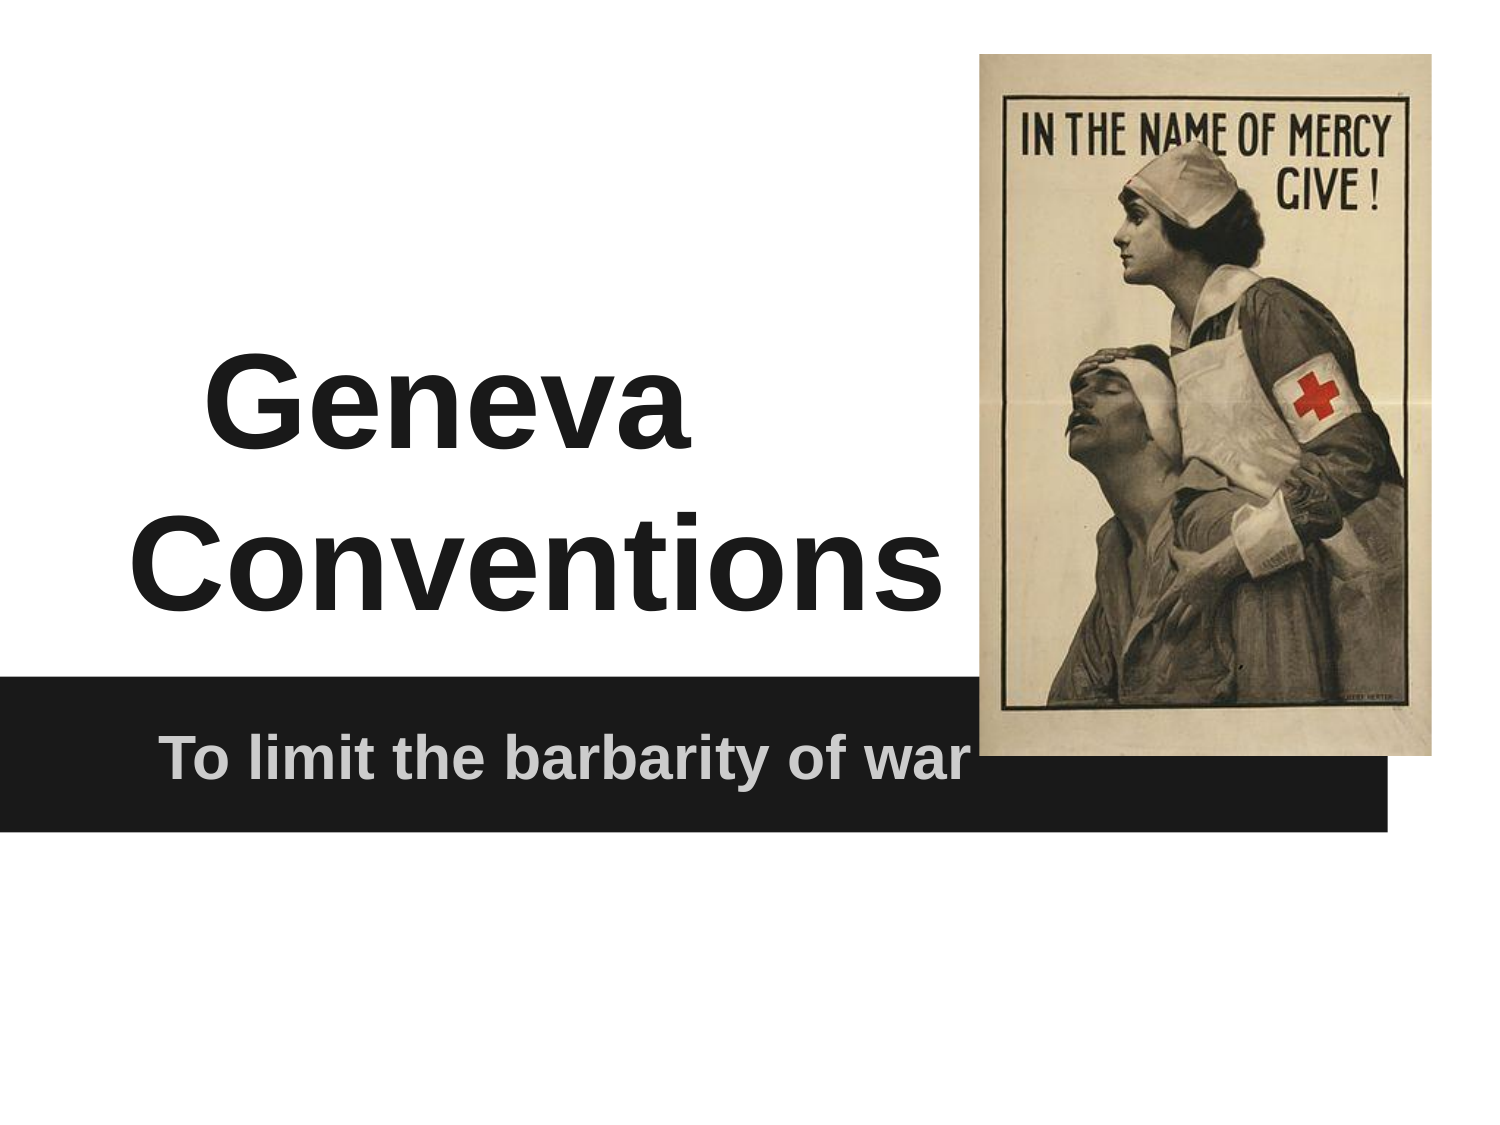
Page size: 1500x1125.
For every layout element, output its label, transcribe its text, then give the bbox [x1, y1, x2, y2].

text_box [979, 54, 1432, 756]
title Geneva Conventions [112, 297, 979, 413]
subtitle To limit the barbarity of war [112, 413, 1388, 1096]
